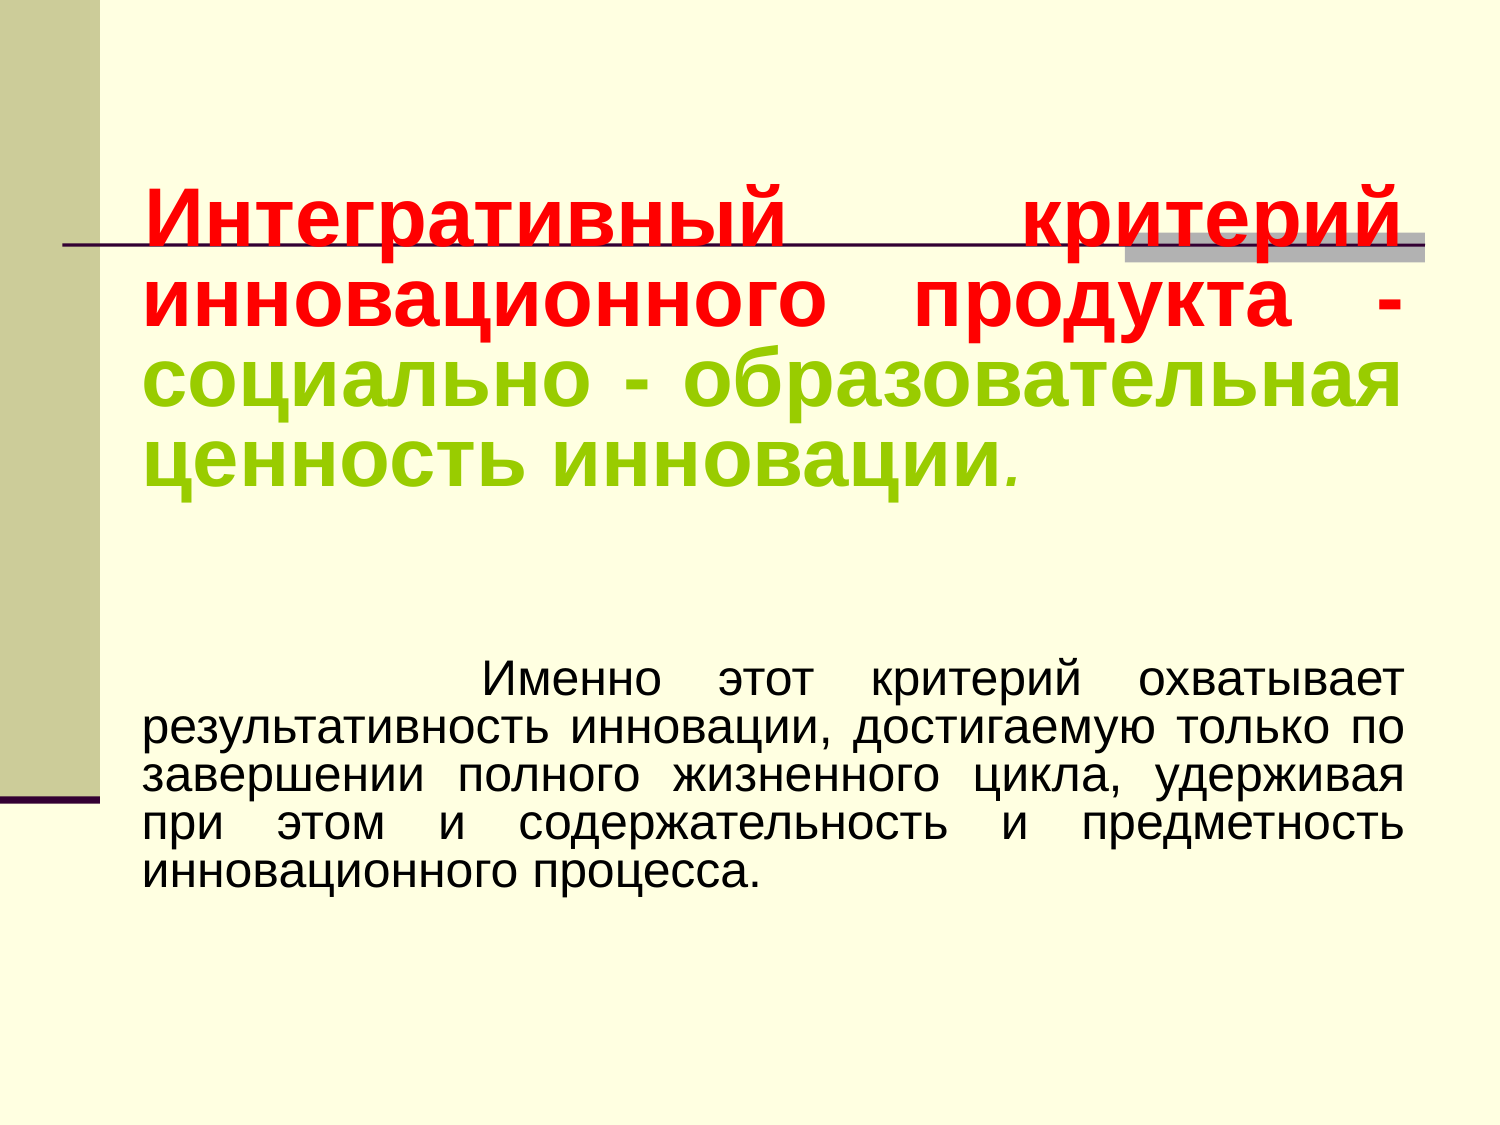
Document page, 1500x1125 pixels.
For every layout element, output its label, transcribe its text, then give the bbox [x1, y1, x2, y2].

list Интегративный критерий инновационного продукта - социально - образовательная ценность инновации. Именно этот критерий охватывает результативность инновации, достигаемую только по завершении полного жизненного цикла, удерживая при этом и содержательность и предметность инновационного процесса. [70, 58, 1421, 1079]
